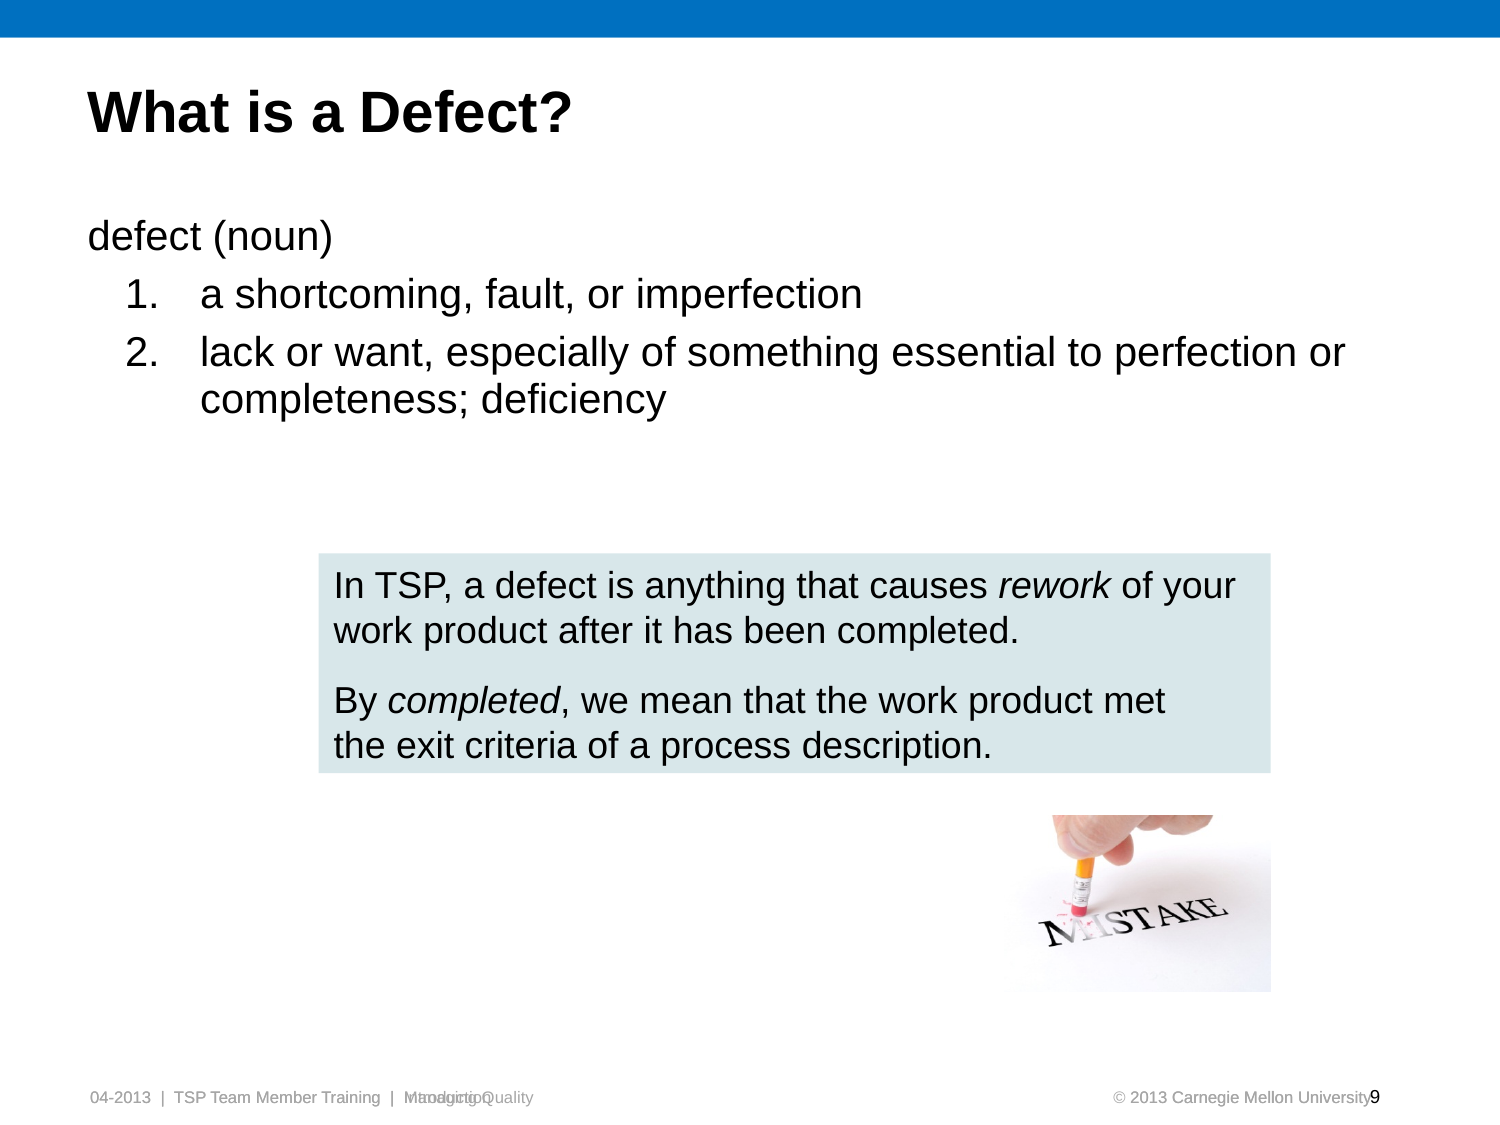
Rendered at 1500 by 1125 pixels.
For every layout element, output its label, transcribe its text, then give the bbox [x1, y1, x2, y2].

picture [1004, 814, 1272, 992]
text_box In TSP, a defect is anything that causes rework of your work product after it has been completed. By completed, we mean that the work product met the exit criteria of a process description. [318, 553, 1271, 774]
list defect (noun) a shortcoming, fault, or imperfection lack or want, especially of something essential to perfection or completeness; deficiency [87, 212, 1440, 572]
title What is a Defect? [87, 87, 1439, 212]
